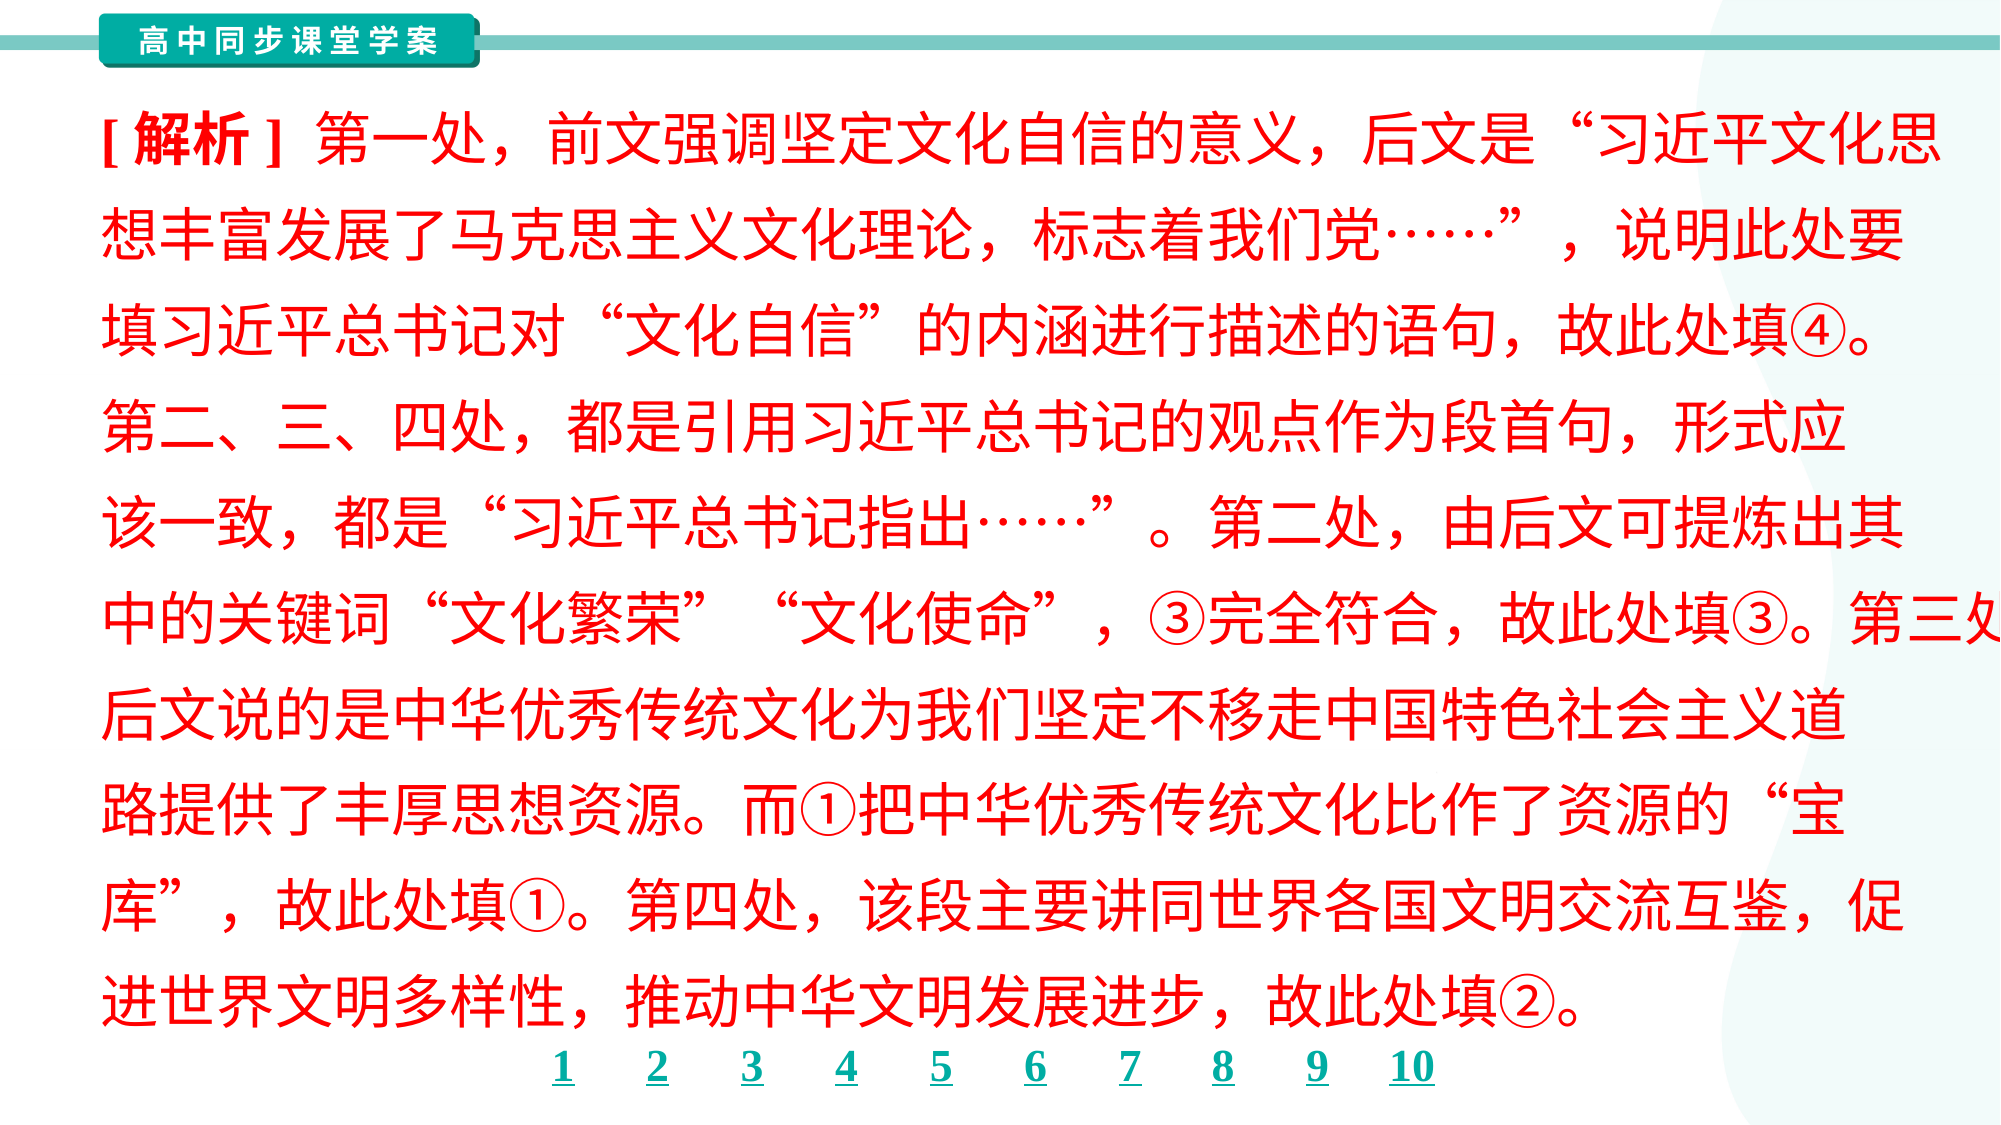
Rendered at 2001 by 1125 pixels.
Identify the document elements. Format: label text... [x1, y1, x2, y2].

picture [0, 0, 2000, 1125]
text_box [解析] 第一处，前文强调坚定文化自信的意义，后文是“习近平文化思 想丰富发展了马克思主义文化理论，标志着我们党……”，说明此处要 填习近平总书记对“文化自信”的内涵进行描述的语句，故此处填④。 第二、三、四处，都是引用习近平总书记的观点作为段首句，形式应 该一致，都是“习近平总书记指出……”。第二处，由后文可提炼出其 中的关键词“文化繁荣”“文化使命”，③完全符合，故此处填③。第三处， 后文说的是中华优秀传统文化为我们坚定不移走中国特色社会主义道 路提供了丰厚思想资源。而①把中华优秀传统文化比作了资源的“宝 库”，故此处填①。第四处，该段主要讲同世界各国文明交流互鉴，促 进世界文明多样性，推动中华文明发展进步，故此处填②。 [100, 76, 1899, 1036]
